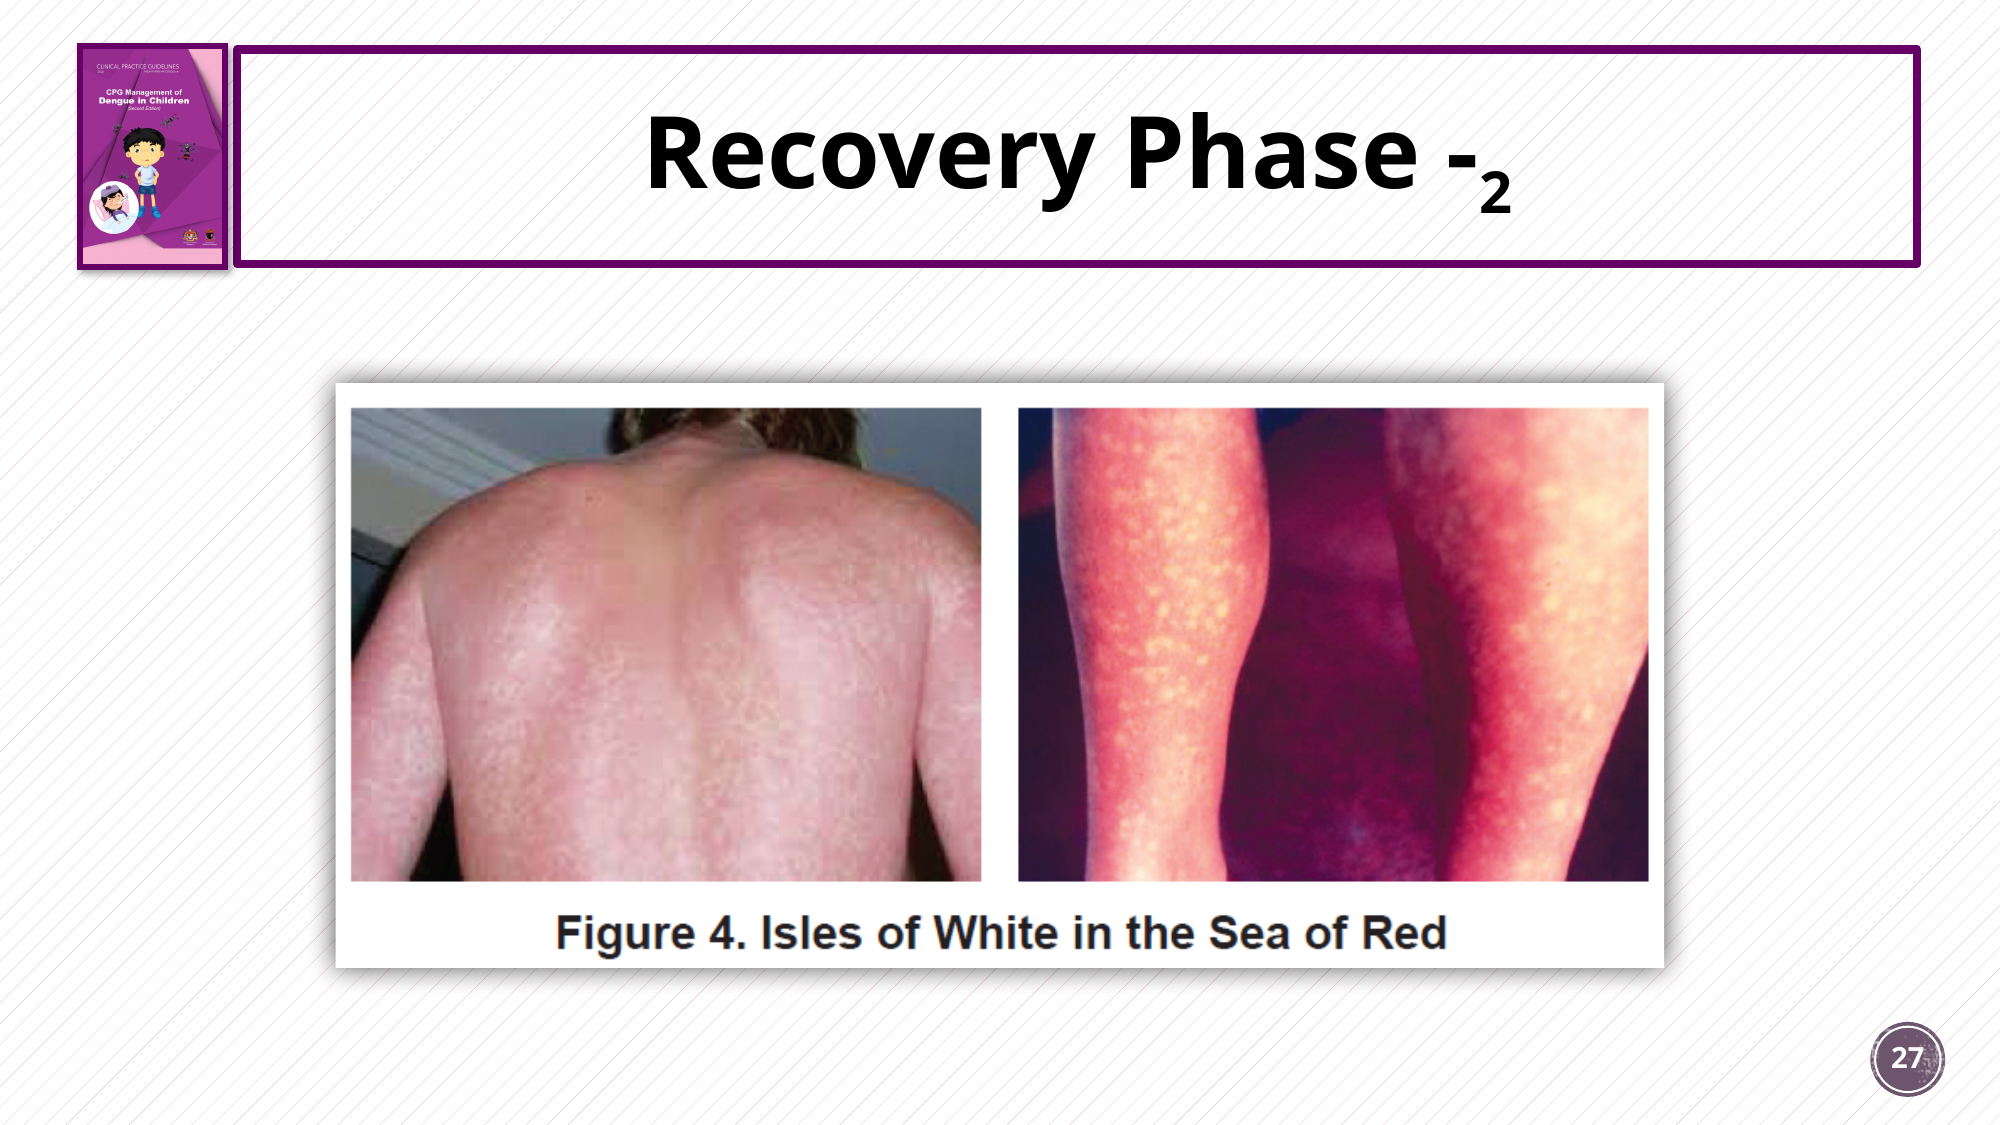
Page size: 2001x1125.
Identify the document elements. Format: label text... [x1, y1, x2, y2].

picture [83, 49, 222, 264]
slide_number 27 [1855, 1028, 1961, 1089]
picture [336, 383, 1664, 966]
text_box Recovery Phase -2 [237, 49, 1918, 264]
